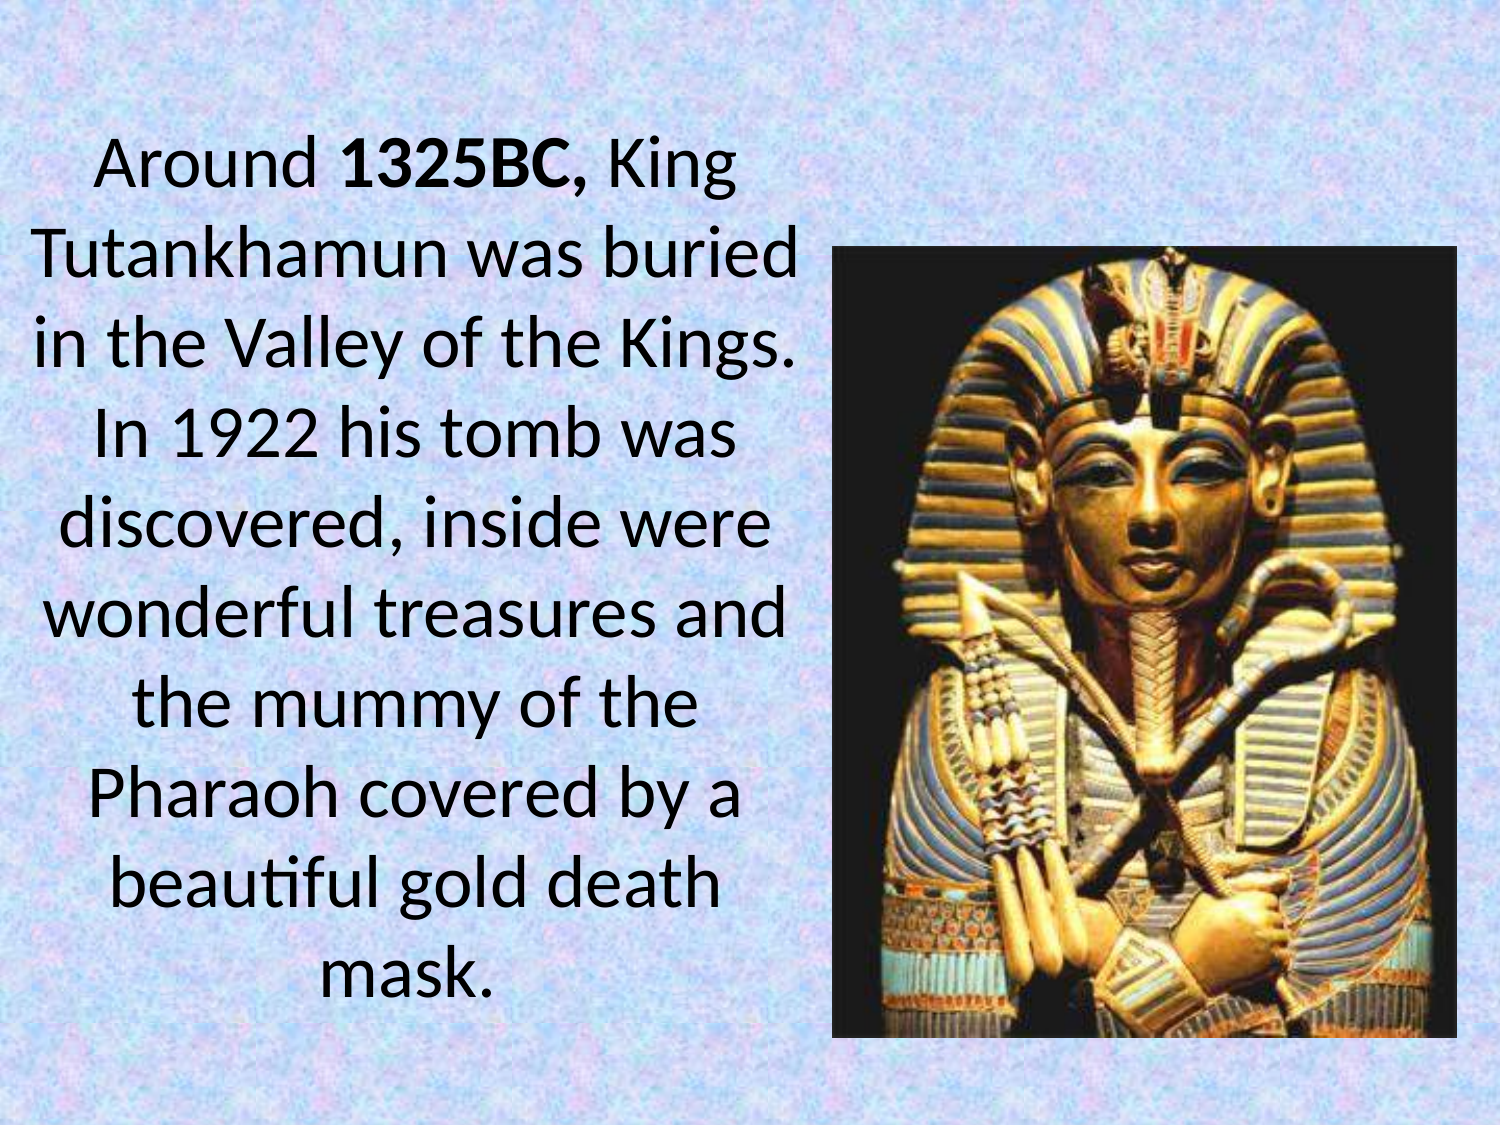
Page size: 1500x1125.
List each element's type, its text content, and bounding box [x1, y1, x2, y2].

title Around 1325BC, King Tutankhamun was buried in the Valley of the Kings. In 1922 his tomb was discovered, inside were wonderful treasures and the mummy of the Pharaoh covered by a beautiful gold death mask. [0, 468, 826, 657]
picture [0, 0, 1500, 1125]
